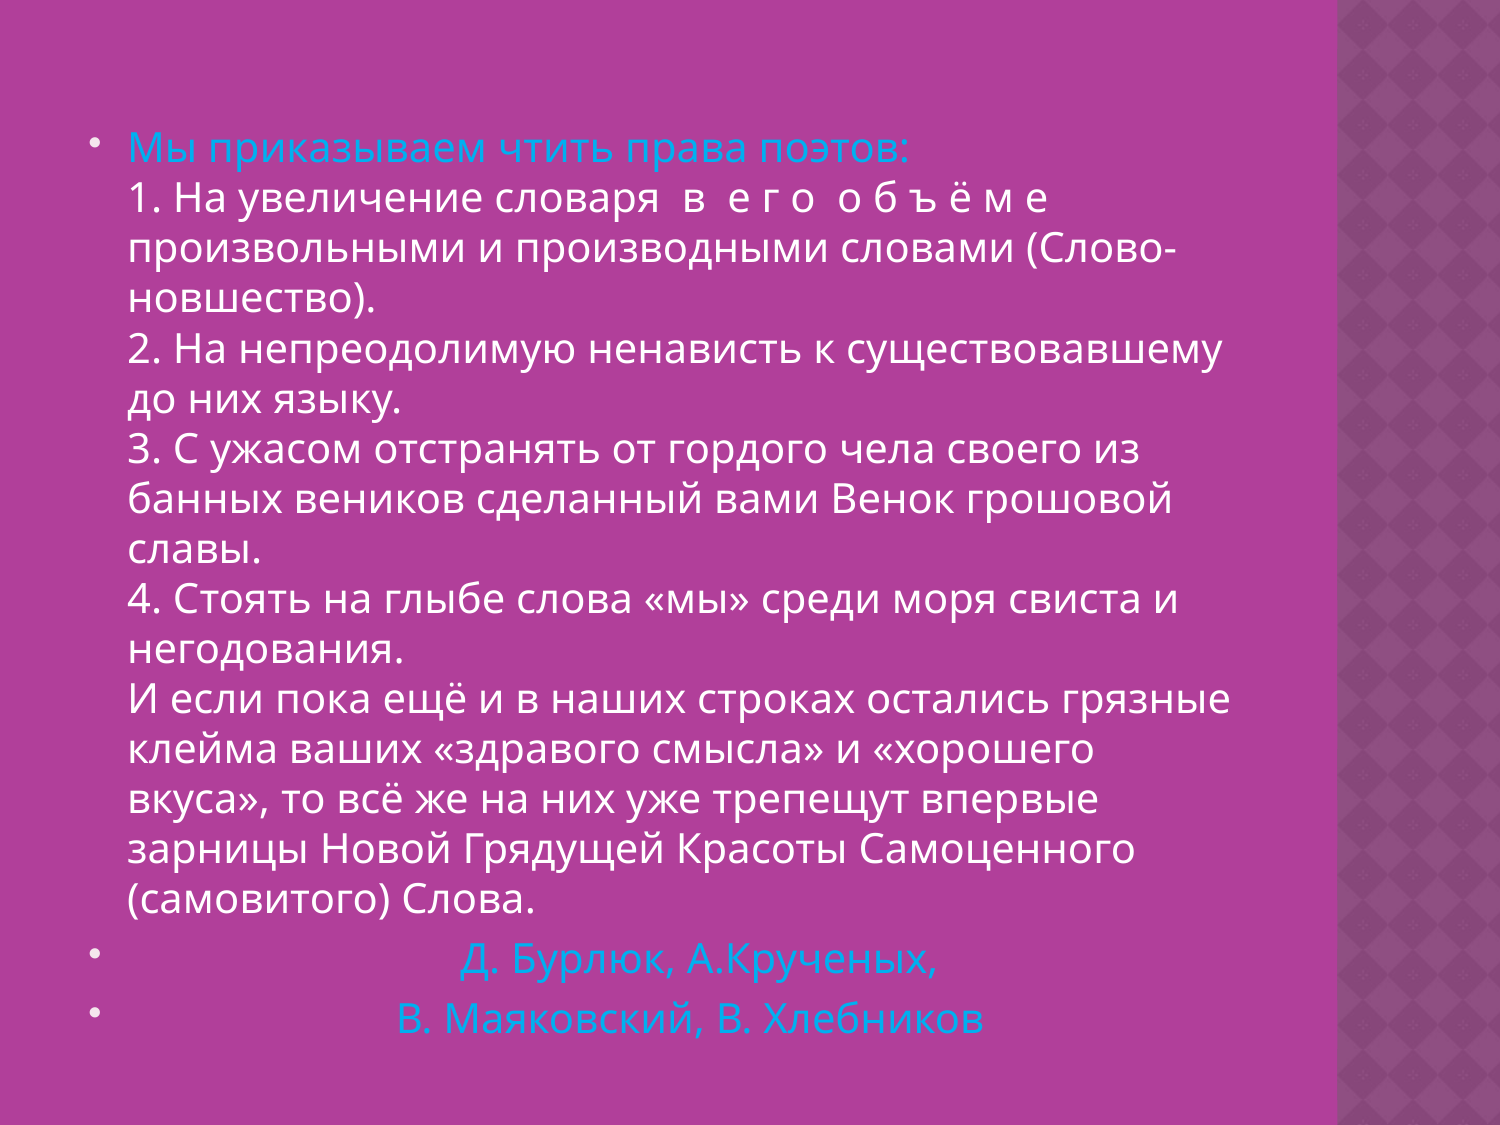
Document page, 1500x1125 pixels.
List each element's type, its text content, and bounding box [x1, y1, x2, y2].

list Мы приказываем чтить права поэтов: 1. На увеличение словаря в е г о о б ъ ё м е произвольными и производными словами (Слово-новшество). 2. На непреодолимую ненависть к существовавшему до них языку. 3. С ужасом отстранять от гордого чела своего из банных веников сделанный вами Венок грошовой славы. 4. Стоять на глыбе слова «мы» среди моря свиста и негодования. И если пока ещё и в наших строках остались грязные клейма ваших «здравого смысла» и «хорошего вкуса», то всё же на них уже трепещут впервые зарницы Новой Грядущей Красоты Самоценного (самовитого) Слова. Д. Бурлюк, А.Крученых, В. Маяковский, В. Хлебников [75, 113, 1263, 1059]
